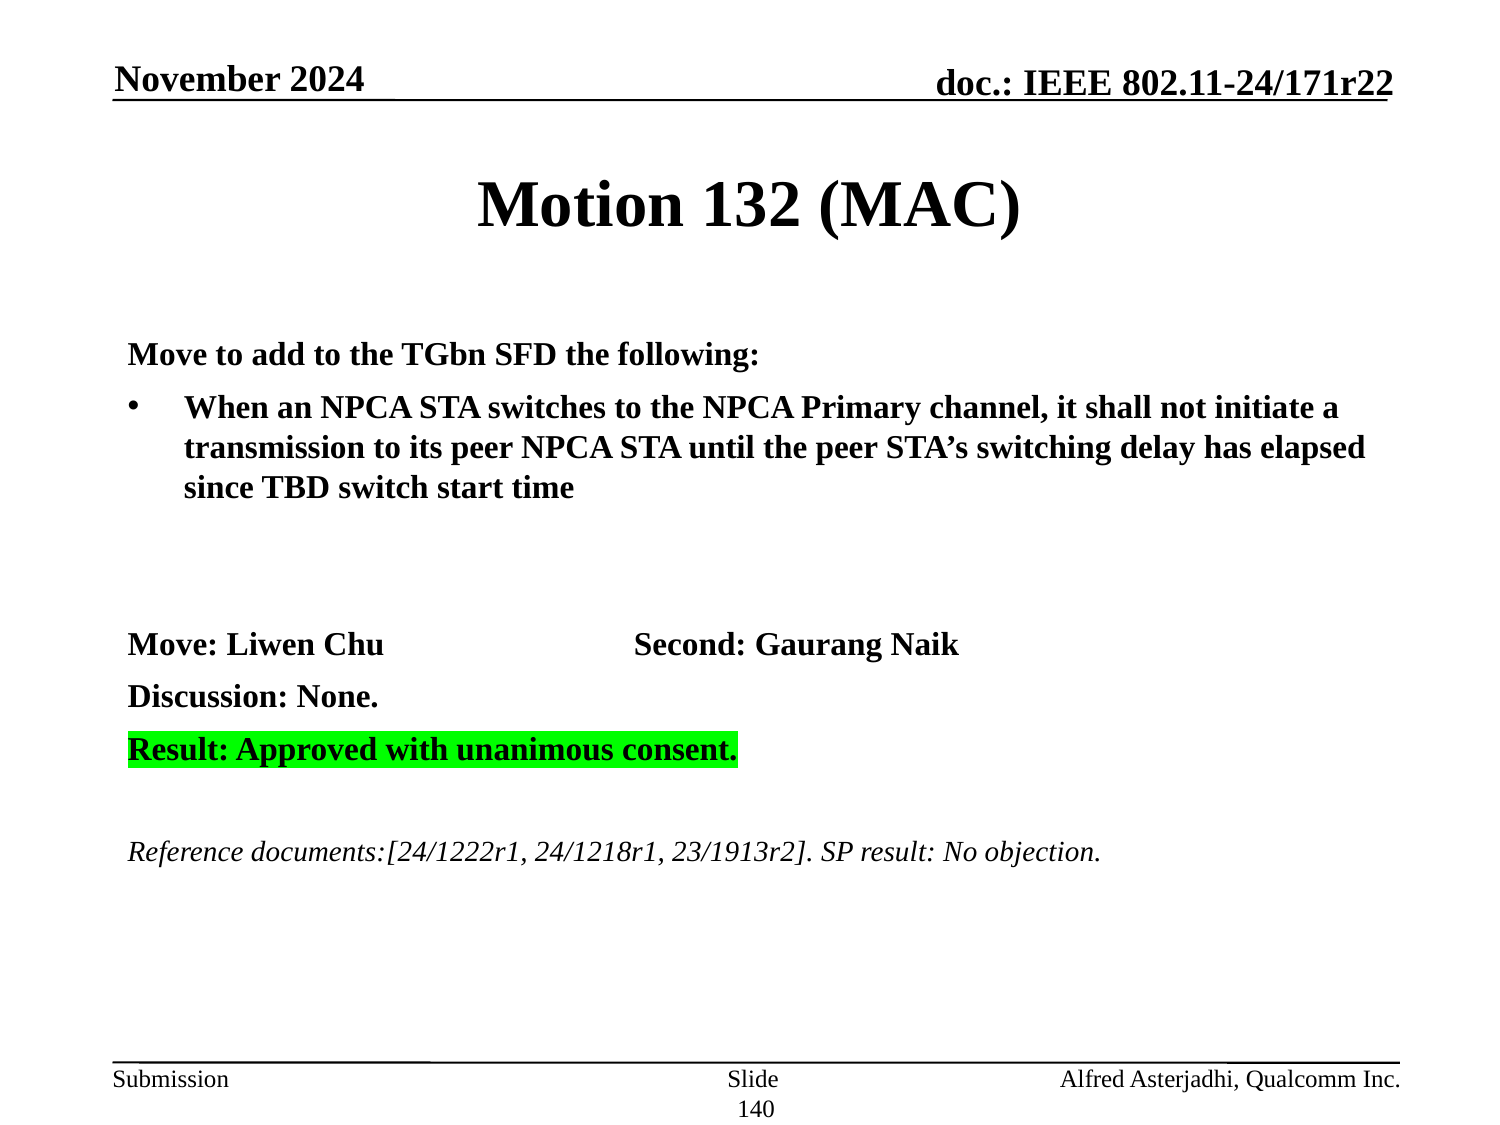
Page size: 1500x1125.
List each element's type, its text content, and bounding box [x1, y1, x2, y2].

title Motion 132 (MAC) [112, 112, 1388, 288]
footer Alfred Asterjadhi, Qualcomm Inc. [878, 1061, 1402, 1093]
list Move to add to the TGbn SFD the following: When an NPCA STA switches to the NPCA Primary channel, it shall not initiate a transmission to its peer NPCA STA until the peer STA’s switching delay has elapsed since TBD switch start time Move: Liwen Chu Second: Gaurang Naik Discussion: None. Result: Approved with unanimous consent. Reference documents:[24/1222r1, 24/1218r1, 23/1913r2]. SP result: No objection. [112, 324, 1388, 1000]
slide_number Slide 140 [712, 1061, 800, 1123]
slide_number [114, 54, 423, 100]
